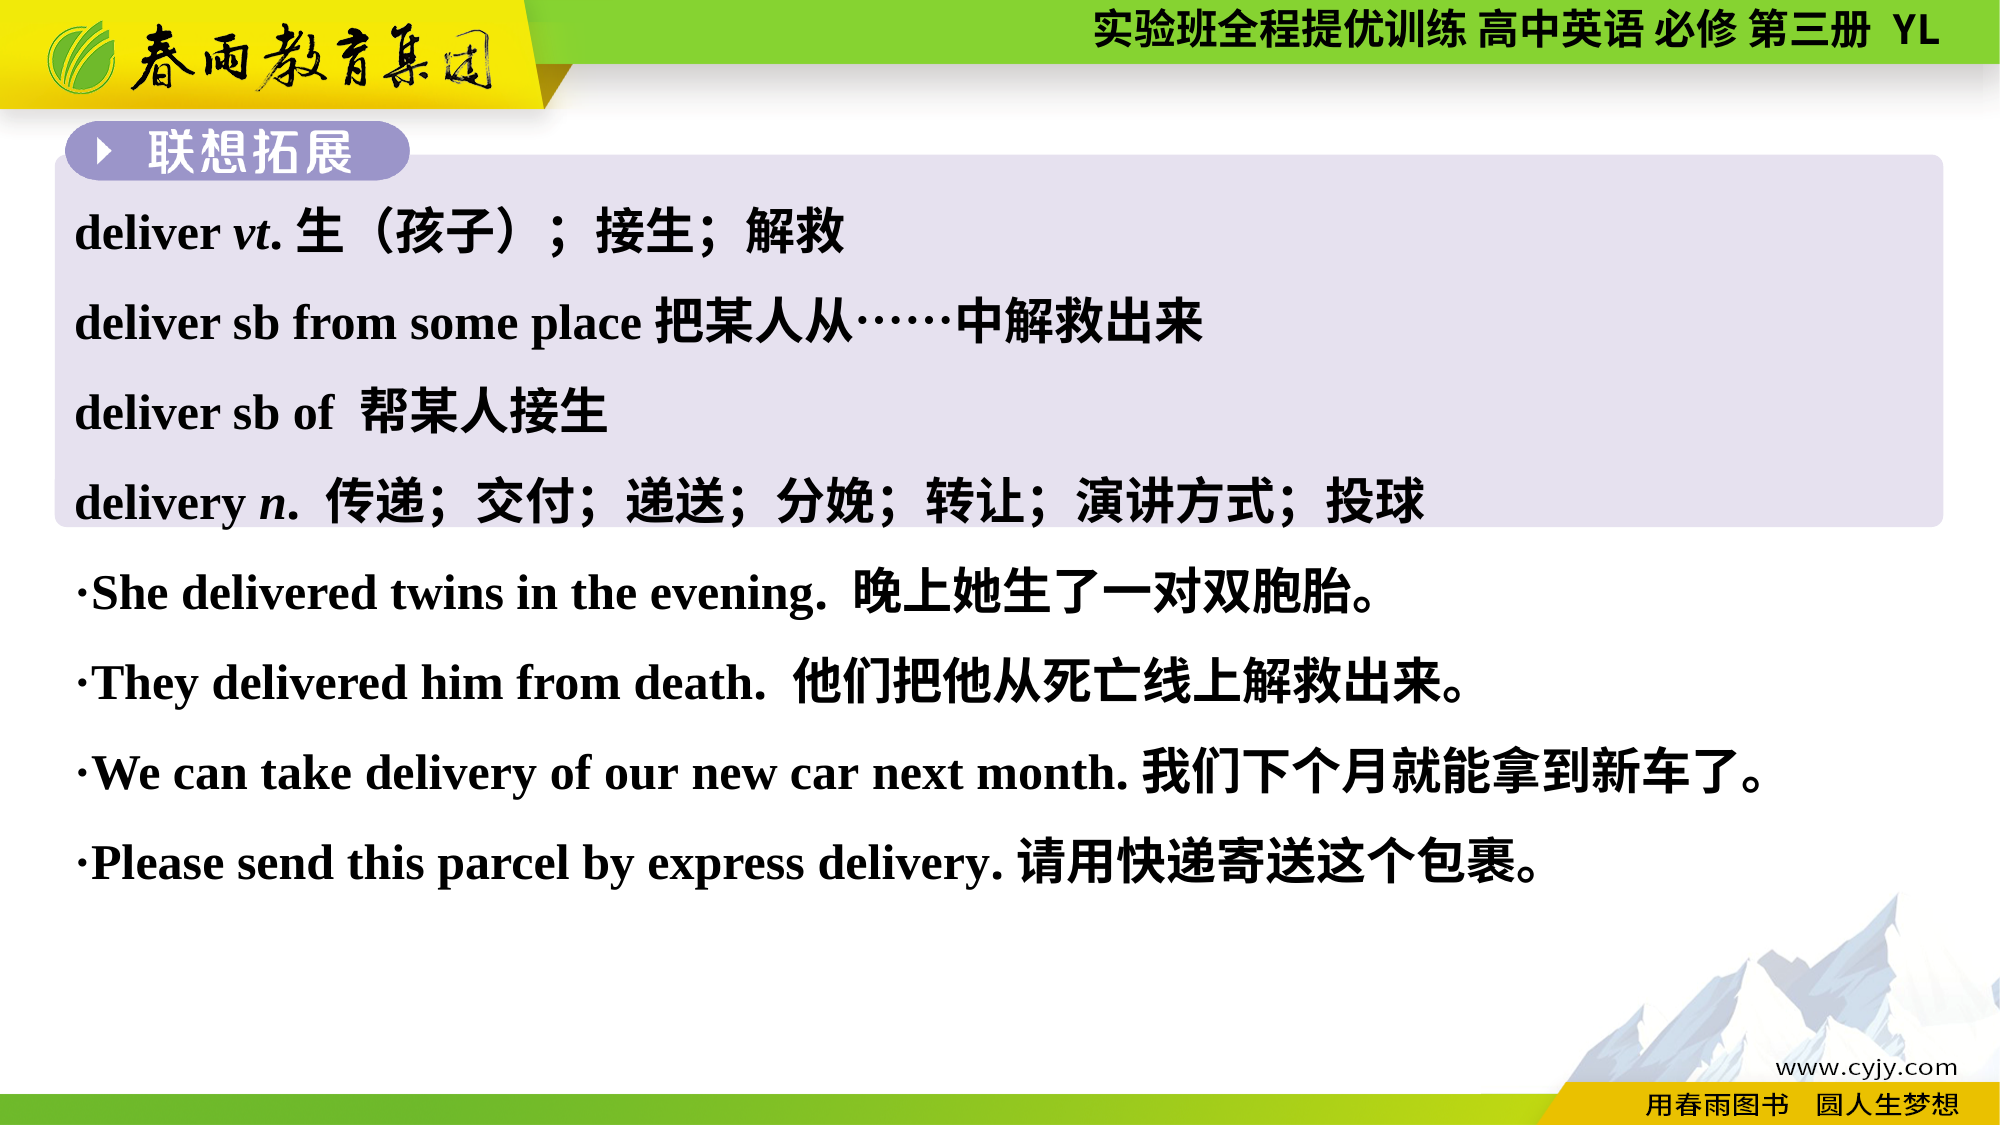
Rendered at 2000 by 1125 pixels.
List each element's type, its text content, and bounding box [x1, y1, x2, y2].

picture [0, 0, 2000, 1125]
text_box [54, 157, 59, 525]
text_box [415, 154, 1943, 162]
list deliver vt.生（孩子）；接生；解救 deliver sb from some place把某人从……中解救出来 deliver sb of 帮某人接生 delivery n. 传递；交付；递送；分娩；转让；演讲方式；投球 ·She delivered twins in the evening. 晚上她生了一对双胞胎。 ·They delivered him from death. 他们把他从死亡线上解救出来。 ·We can take delivery of our new car next month.我们下个月就能拿到新车了。 ·Please send this parcel by express delivery.请用快递寄送这个包裹。 [59, 162, 1944, 894]
